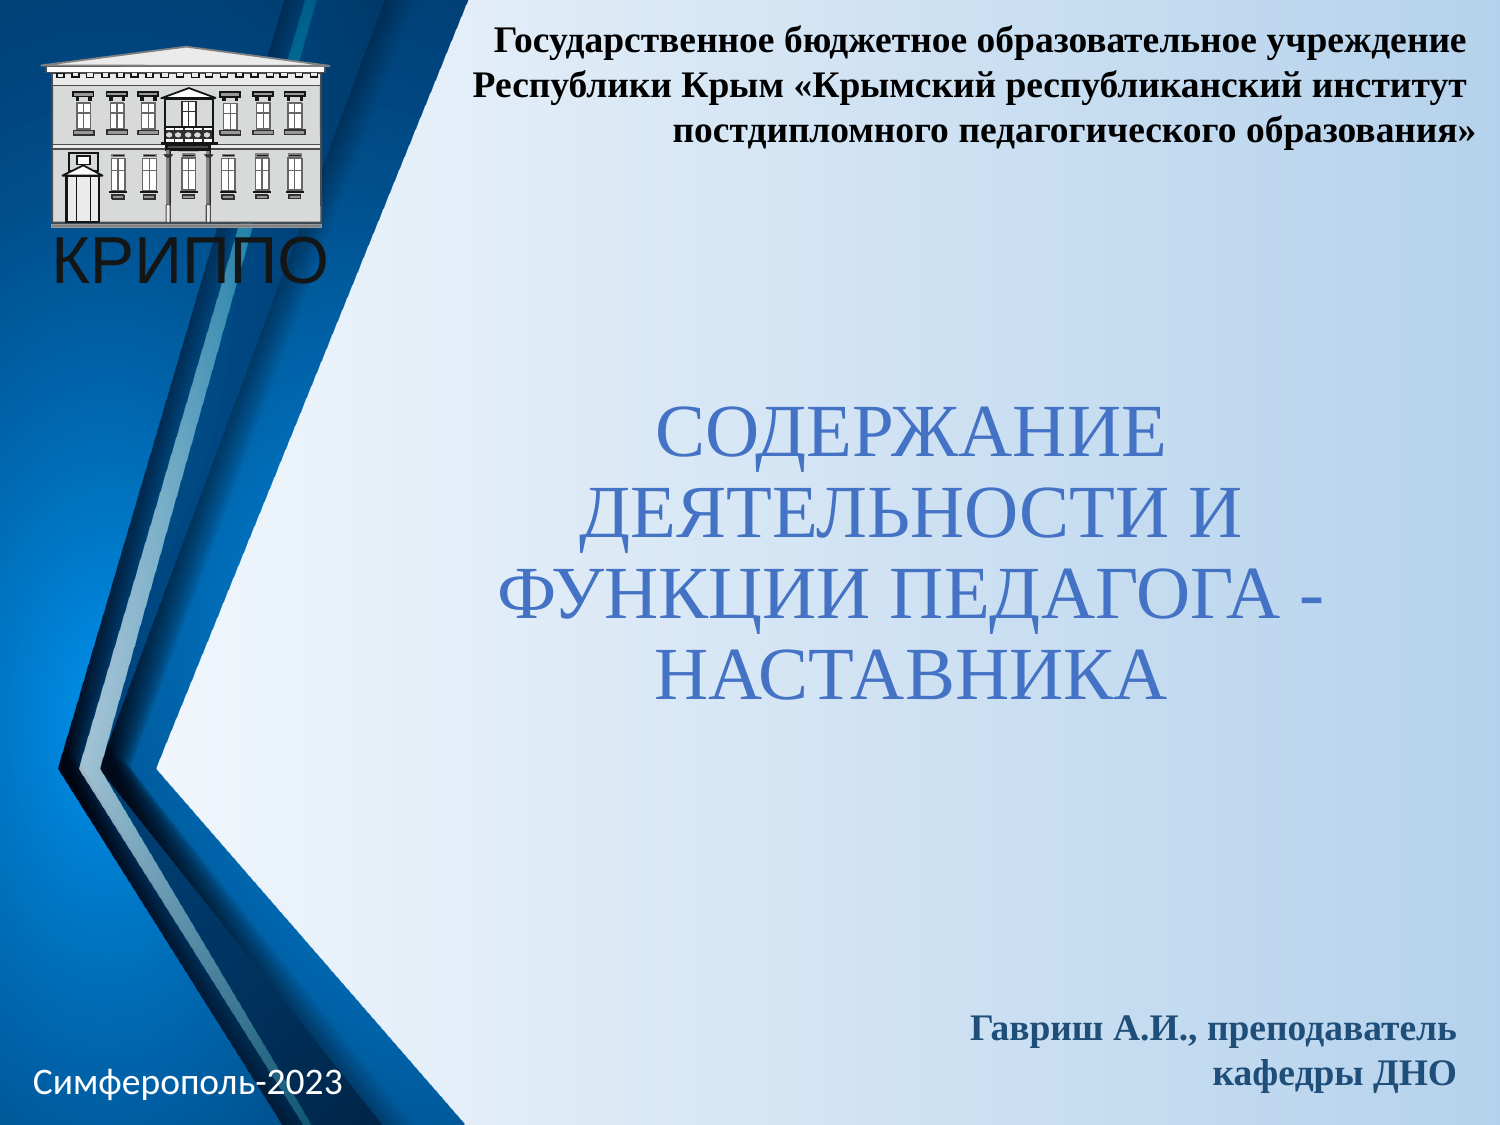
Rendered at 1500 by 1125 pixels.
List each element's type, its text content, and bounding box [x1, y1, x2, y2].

text_box Государственное бюджетное образовательное учреждение Республики Крым «Крымский республиканский институт постдипломного педагогического образования» [506, 7, 1492, 158]
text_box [39, 45, 331, 285]
picture [0, 0, 506, 1125]
title СОДЕРЖАНИЕ ДЕЯТЕЛЬНОСТИ И ФУНКЦИИ ПЕДАГОГА - НАСТАВНИКА [506, 386, 1447, 724]
text_box Гавриш А.И., преподаватель кафедры ДНО [826, 995, 1473, 1125]
text_box [506, 0, 1500, 1125]
